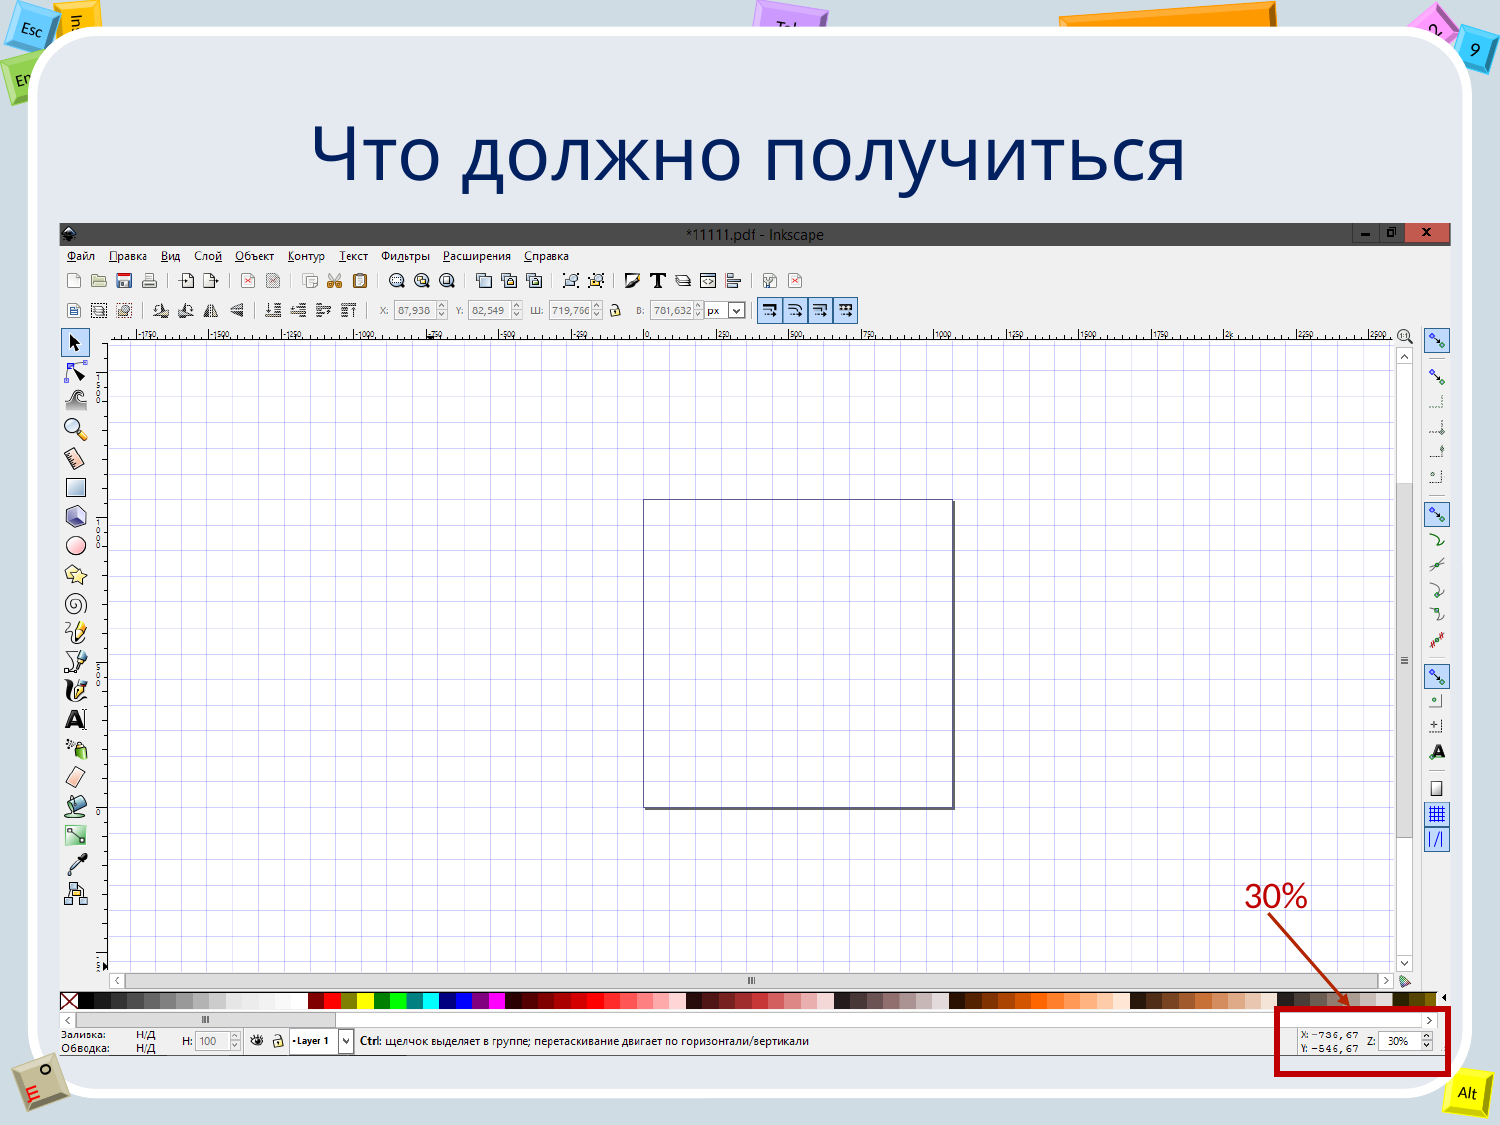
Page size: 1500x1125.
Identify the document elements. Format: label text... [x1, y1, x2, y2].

picture [59, 223, 1451, 1056]
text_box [1268, 913, 1350, 1007]
text_box [1276, 1056, 1449, 1075]
title Что должно получиться [103, 47, 1397, 223]
